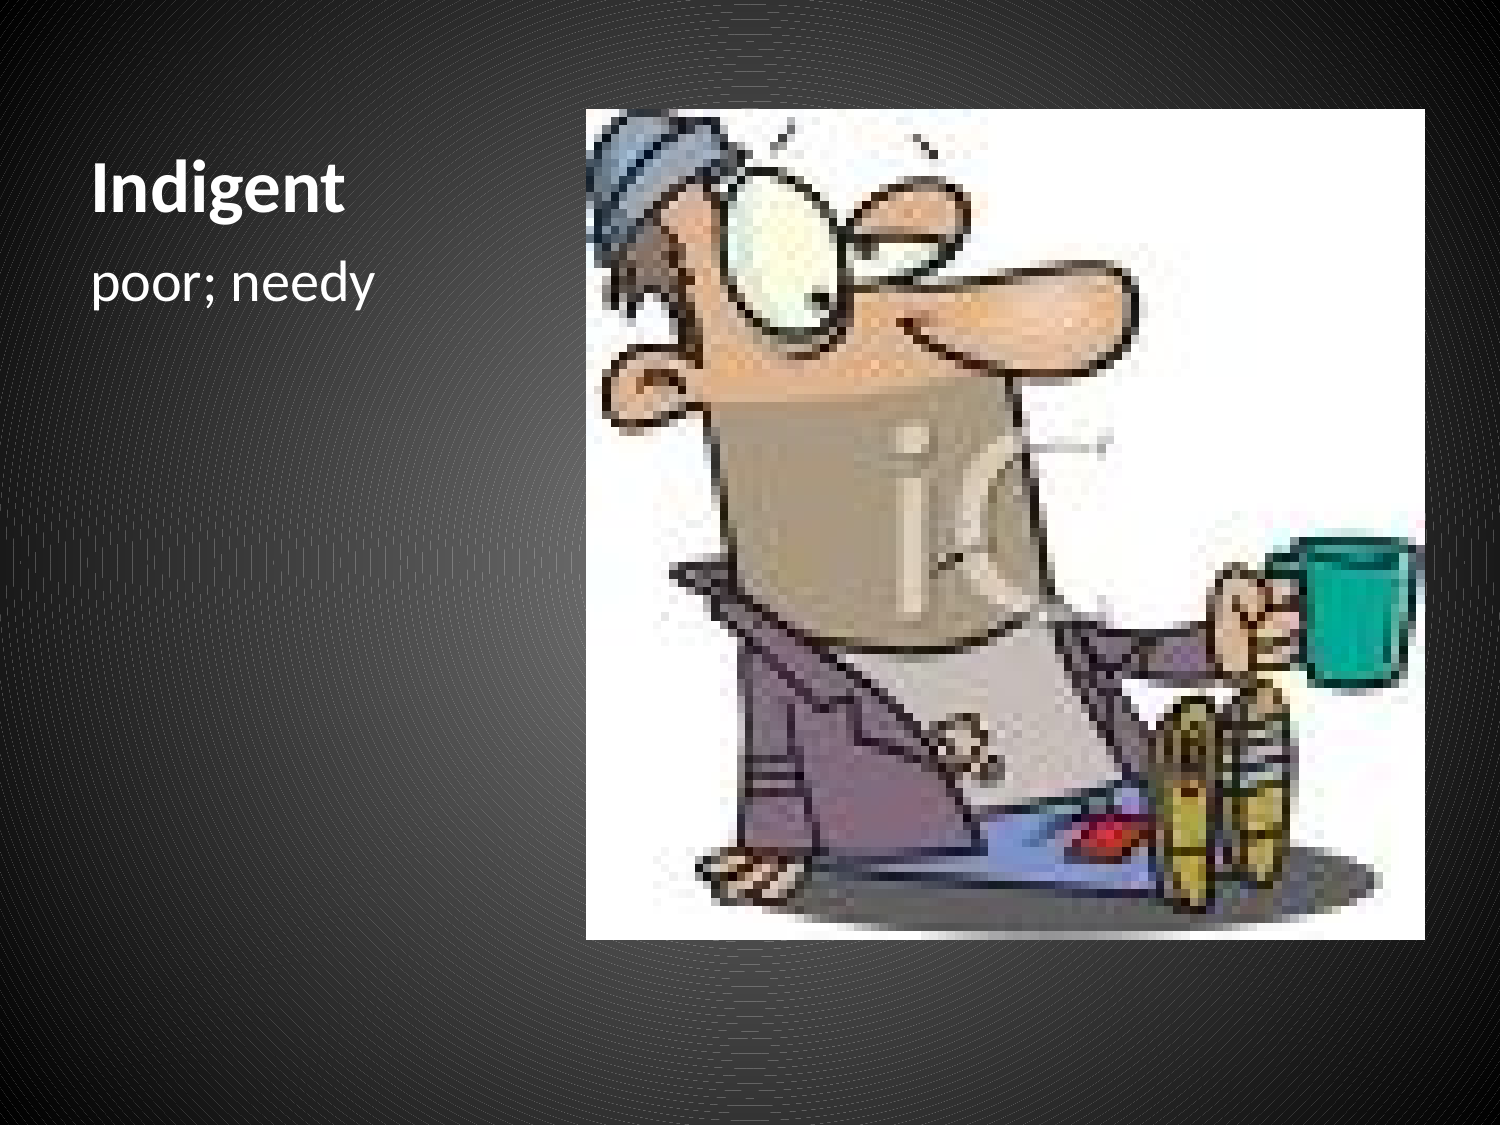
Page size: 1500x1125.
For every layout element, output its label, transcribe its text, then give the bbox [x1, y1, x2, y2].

title Indigent [75, 44, 569, 235]
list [586, 44, 1426, 1006]
list poor; needy [75, 235, 569, 1005]
